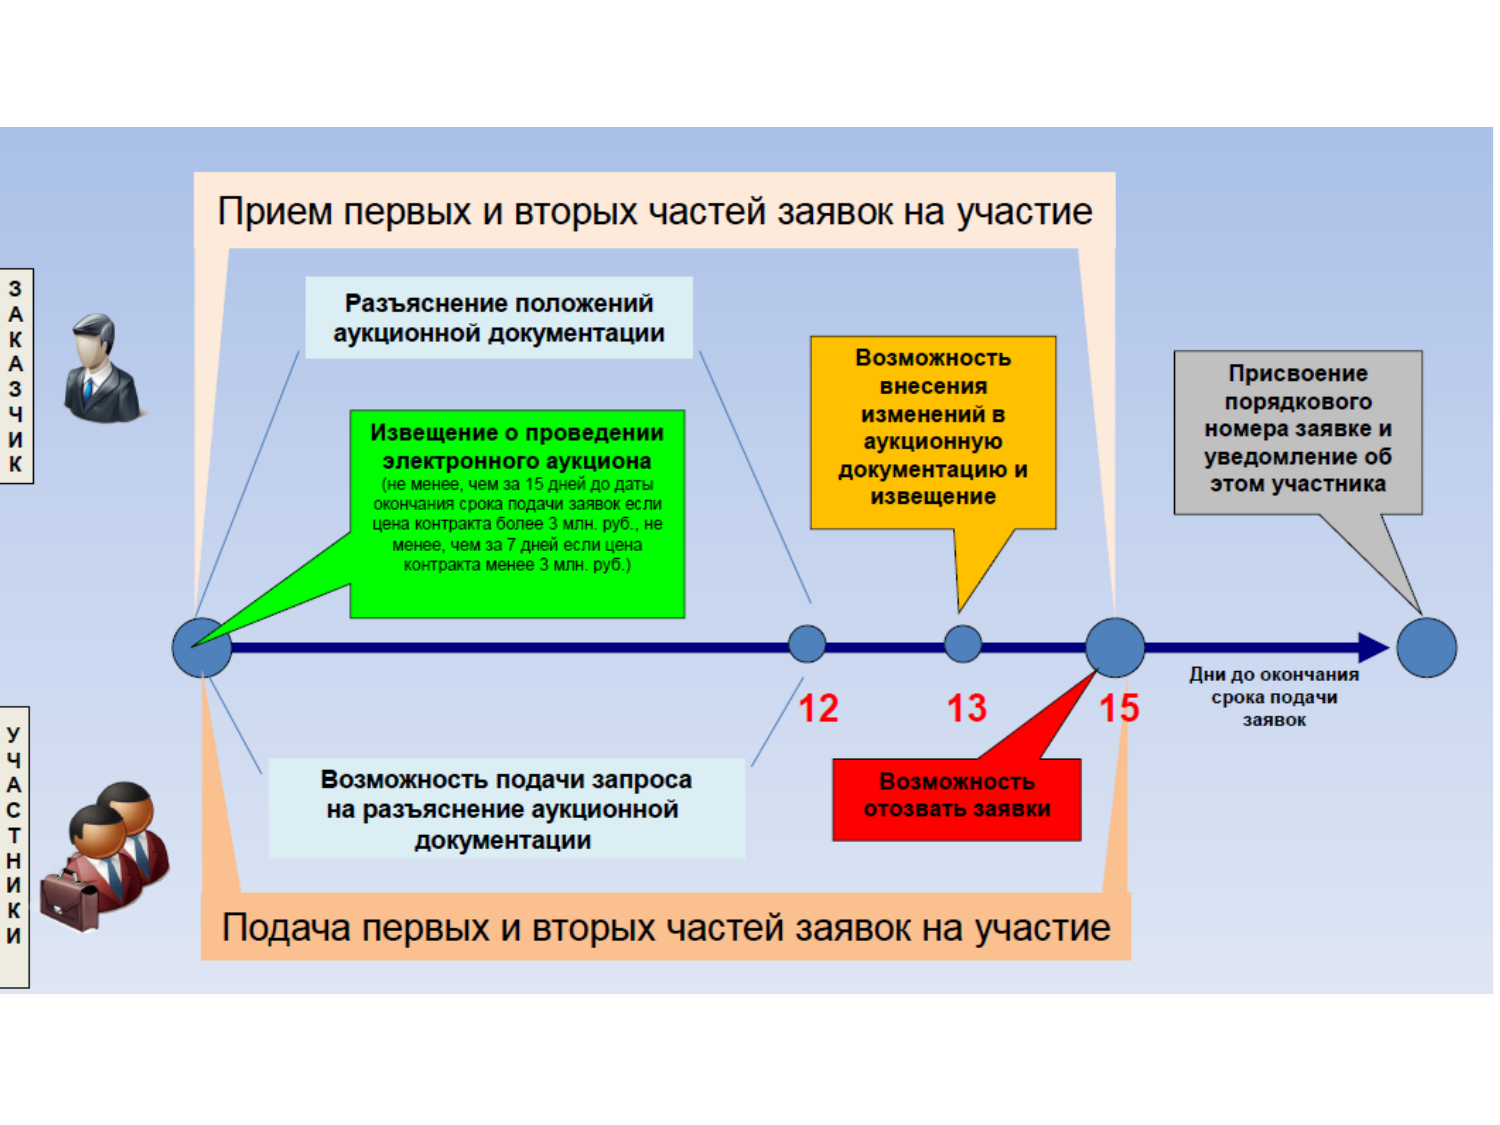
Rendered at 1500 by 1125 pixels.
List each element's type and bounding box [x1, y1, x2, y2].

picture [0, 126, 1494, 994]
